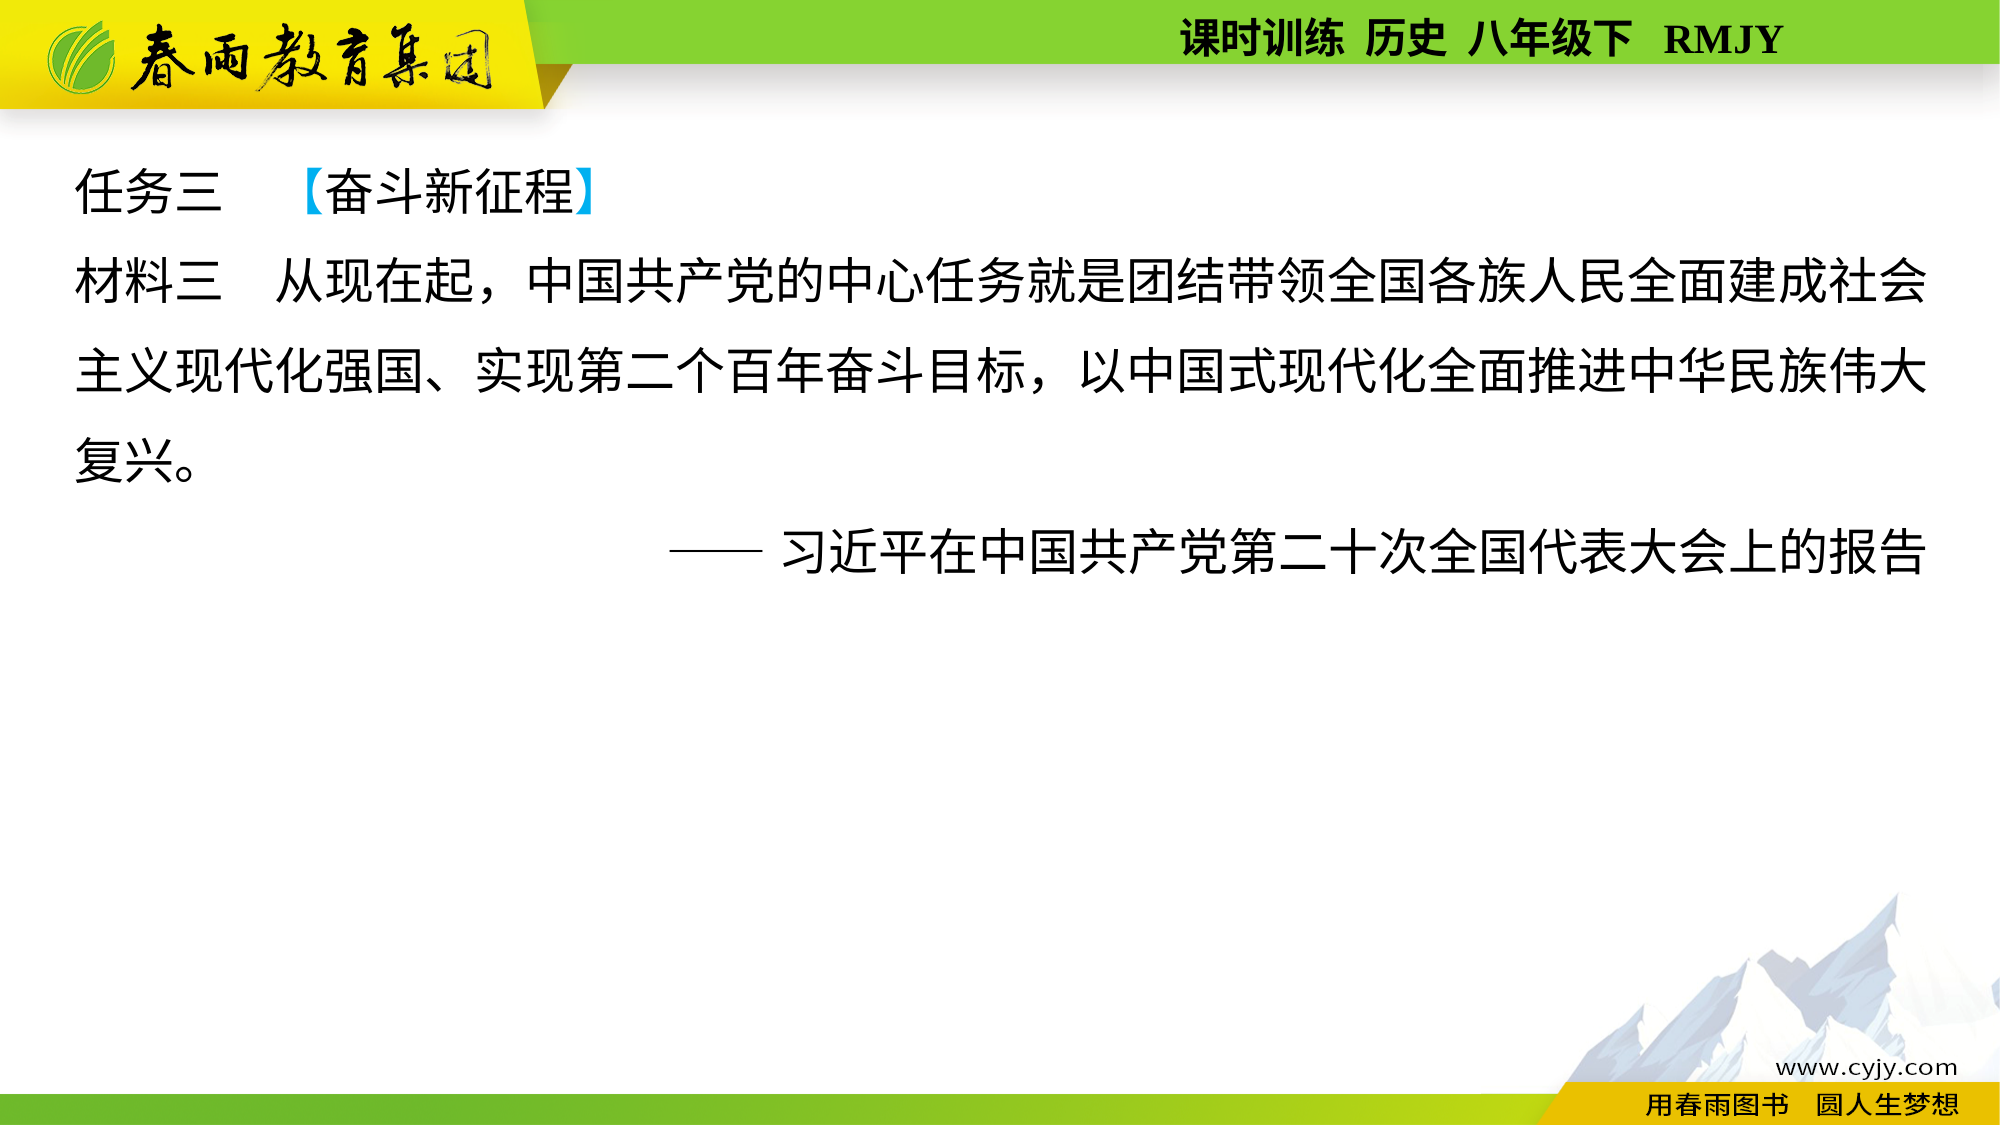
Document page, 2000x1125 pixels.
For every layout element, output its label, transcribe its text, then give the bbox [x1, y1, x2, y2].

picture [0, 0, 2000, 1125]
list 任务三 【奋斗新征程】 材料三 从现在起，中国共产党的中心任务就是团结带领全国各族人民全面建成社会主义现代化强国、实现第二个百年奋斗目标，以中国式现代化全面推进中华民族伟大复兴。 ——习近平在中国共产党第二十次全国代表大会上的报告 [59, 122, 1944, 592]
